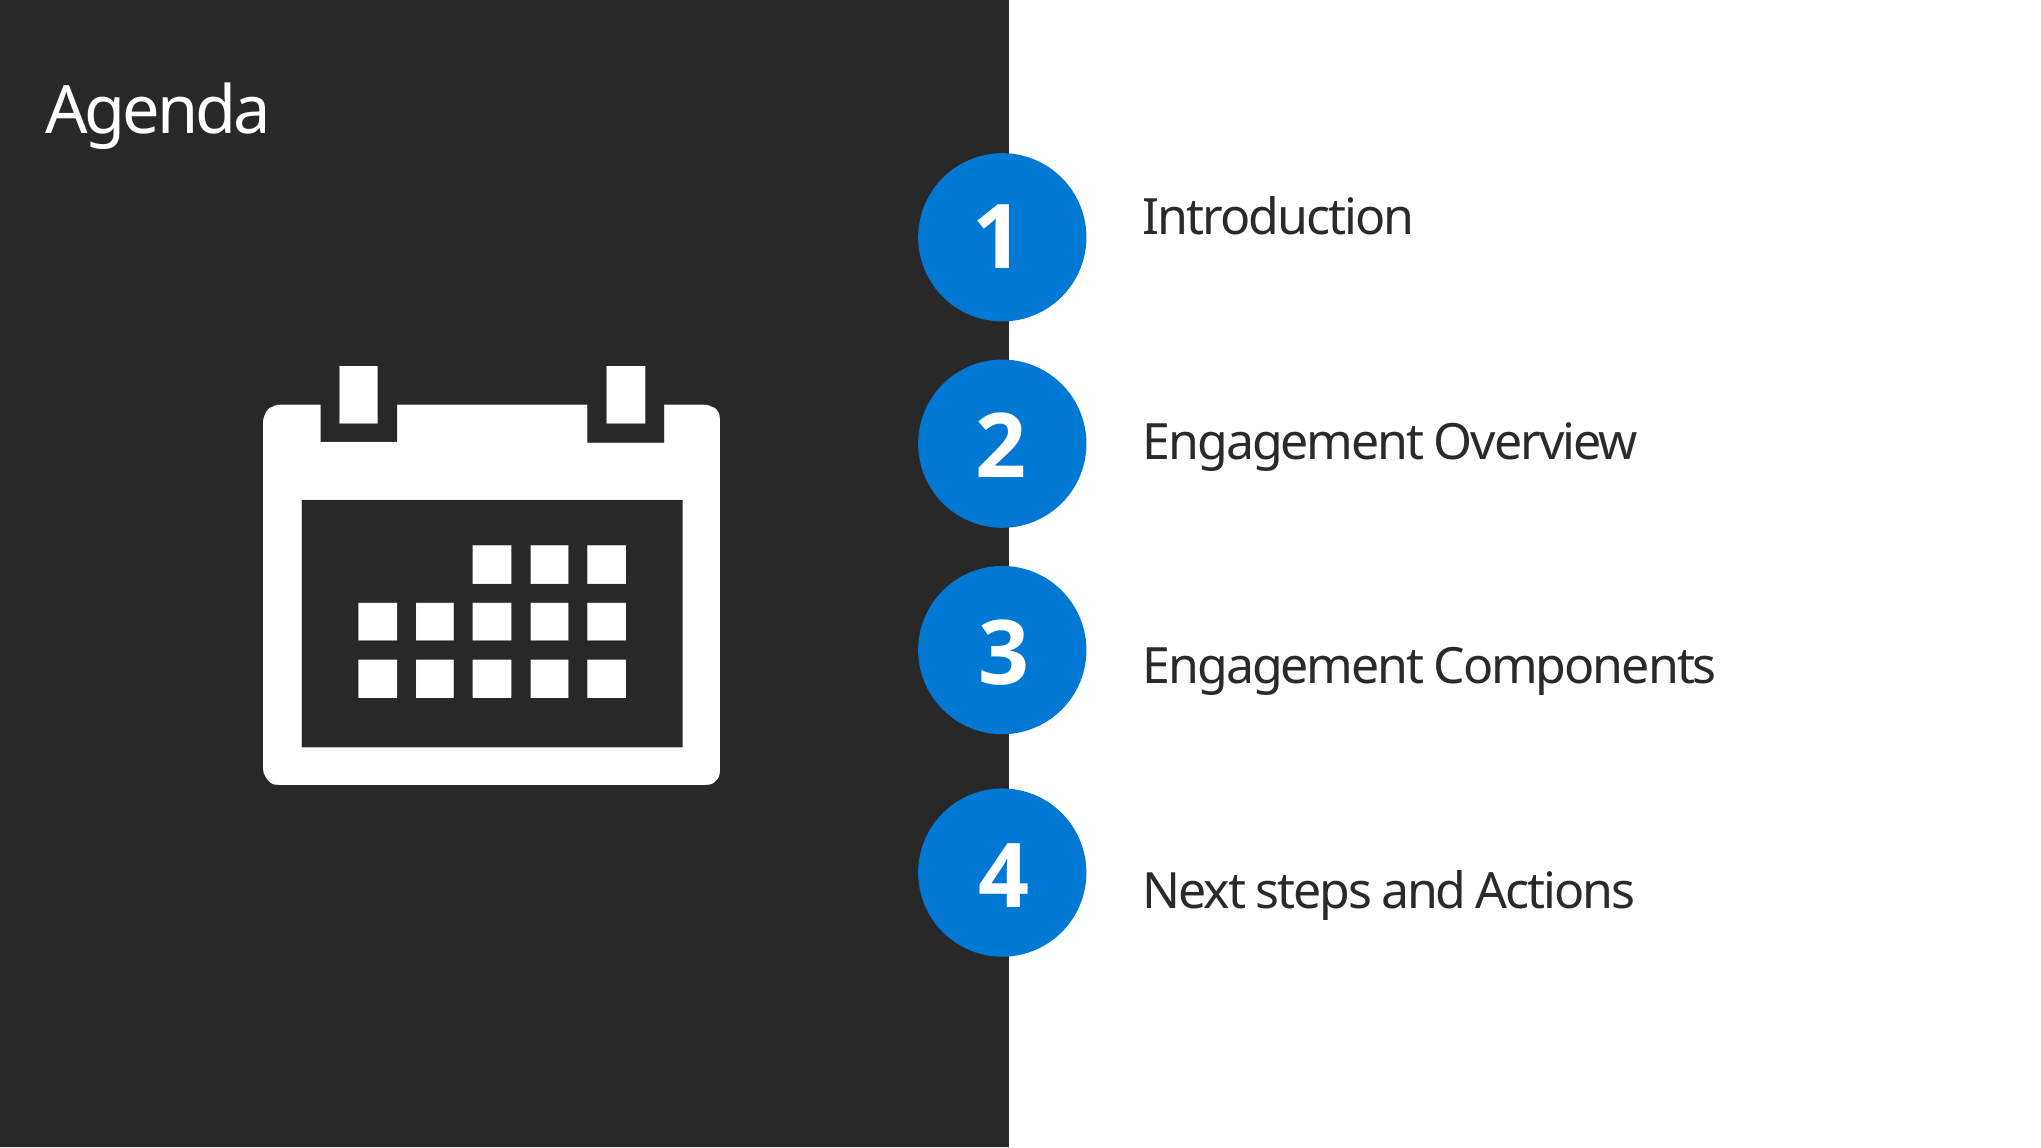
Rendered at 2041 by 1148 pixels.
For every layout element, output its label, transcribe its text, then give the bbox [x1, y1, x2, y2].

picture [263, 366, 720, 786]
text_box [917, 565, 1087, 735]
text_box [917, 788, 1087, 957]
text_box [917, 359, 1087, 529]
text_box Introduction Engagement Overview Engagement Components Next steps and Actions [1127, 184, 2001, 1002]
text_box [0, 0, 1010, 1148]
title Agenda [45, 49, 1996, 185]
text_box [917, 152, 1087, 322]
